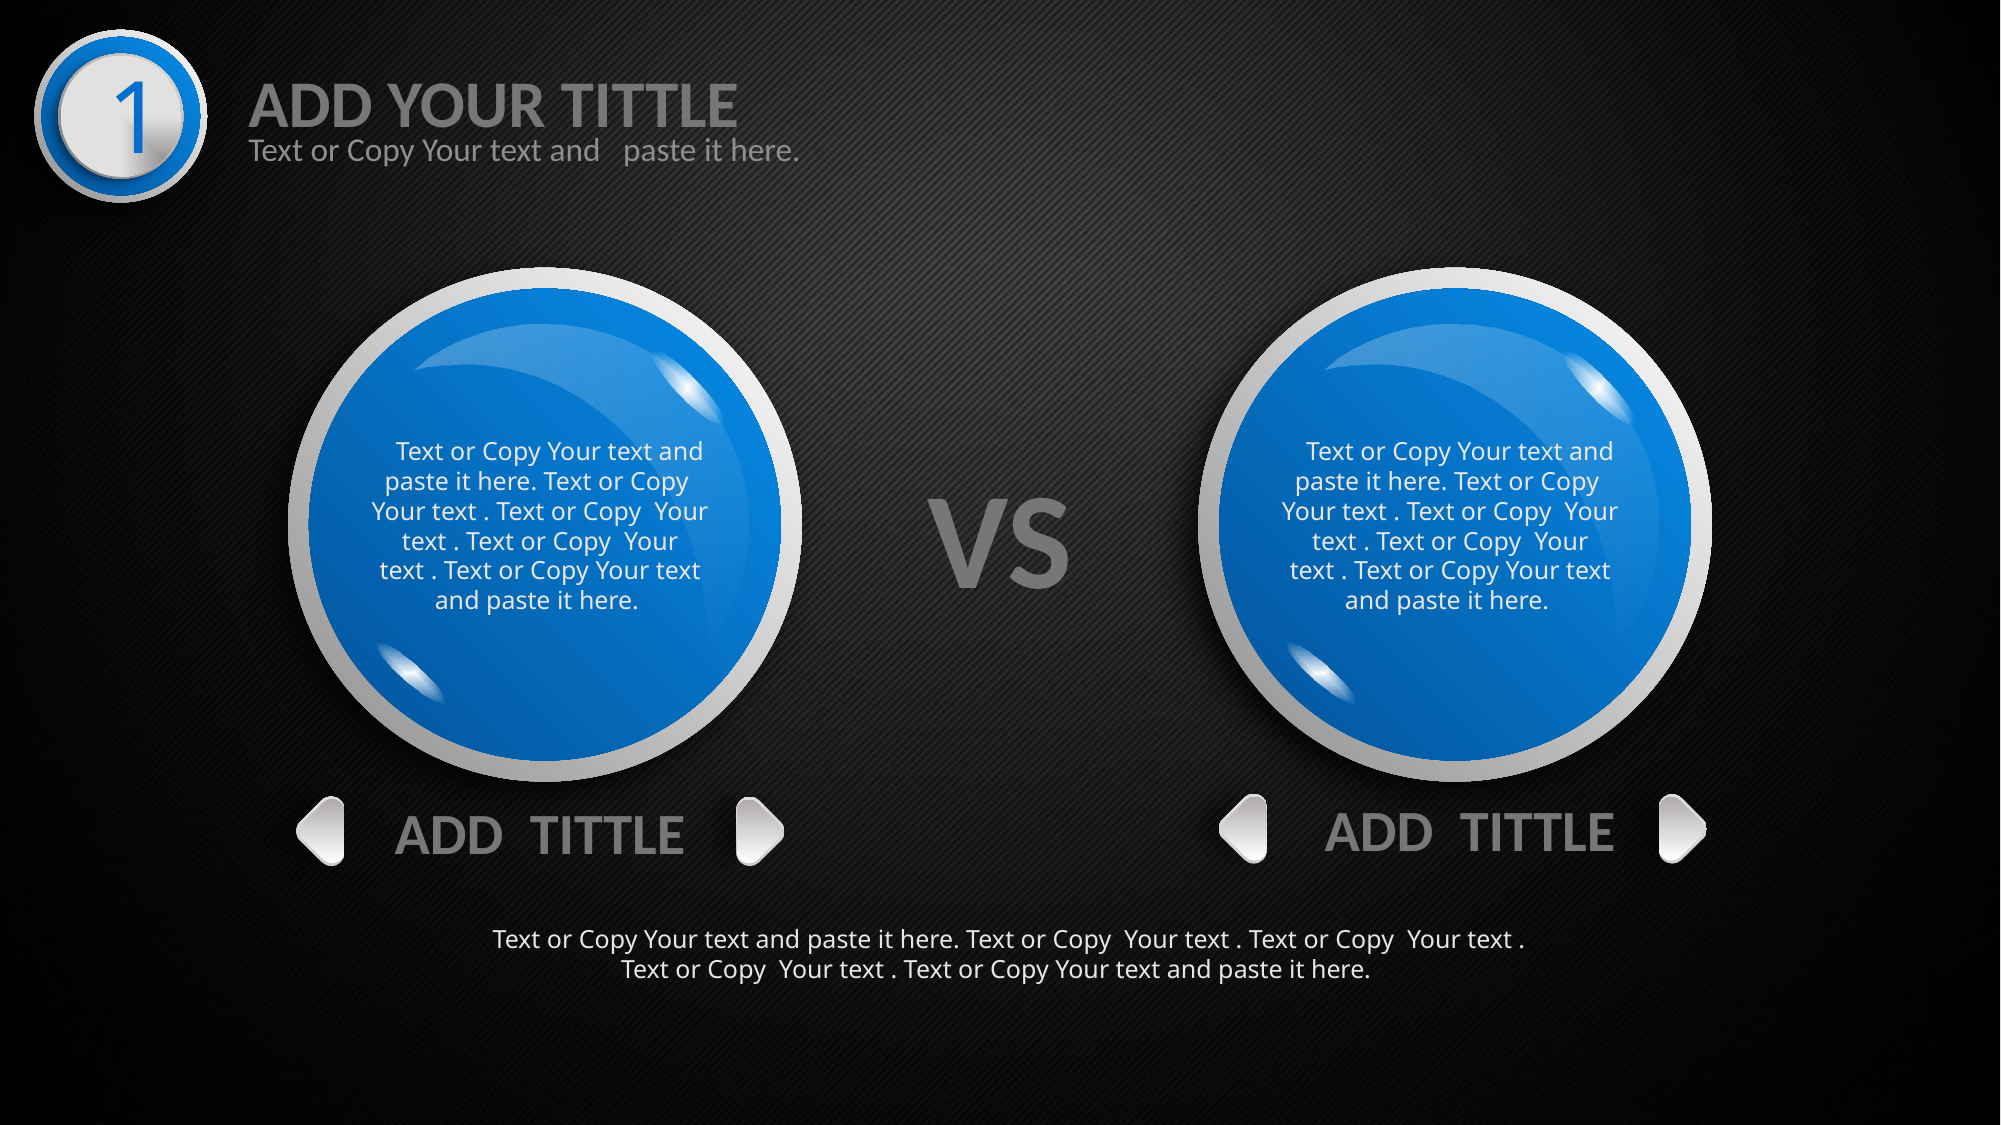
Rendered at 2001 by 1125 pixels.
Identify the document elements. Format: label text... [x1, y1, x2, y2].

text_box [1218, 785, 1707, 872]
text_box Text or Copy Your text and paste it here. [233, 120, 883, 176]
text_box Text or Copy Your text and paste it here. Text or Copy Your text . Text or Copy Your text . Text or Copy Your text . Text or Copy Your text and paste it here. [447, 916, 1553, 992]
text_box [34, 29, 208, 203]
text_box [296, 788, 785, 875]
text_box VS [900, 443, 1100, 623]
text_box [288, 267, 802, 782]
text_box ADD YOUR TITTLE [233, 53, 985, 149]
picture [0, 0, 2001, 1125]
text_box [1198, 267, 1712, 782]
